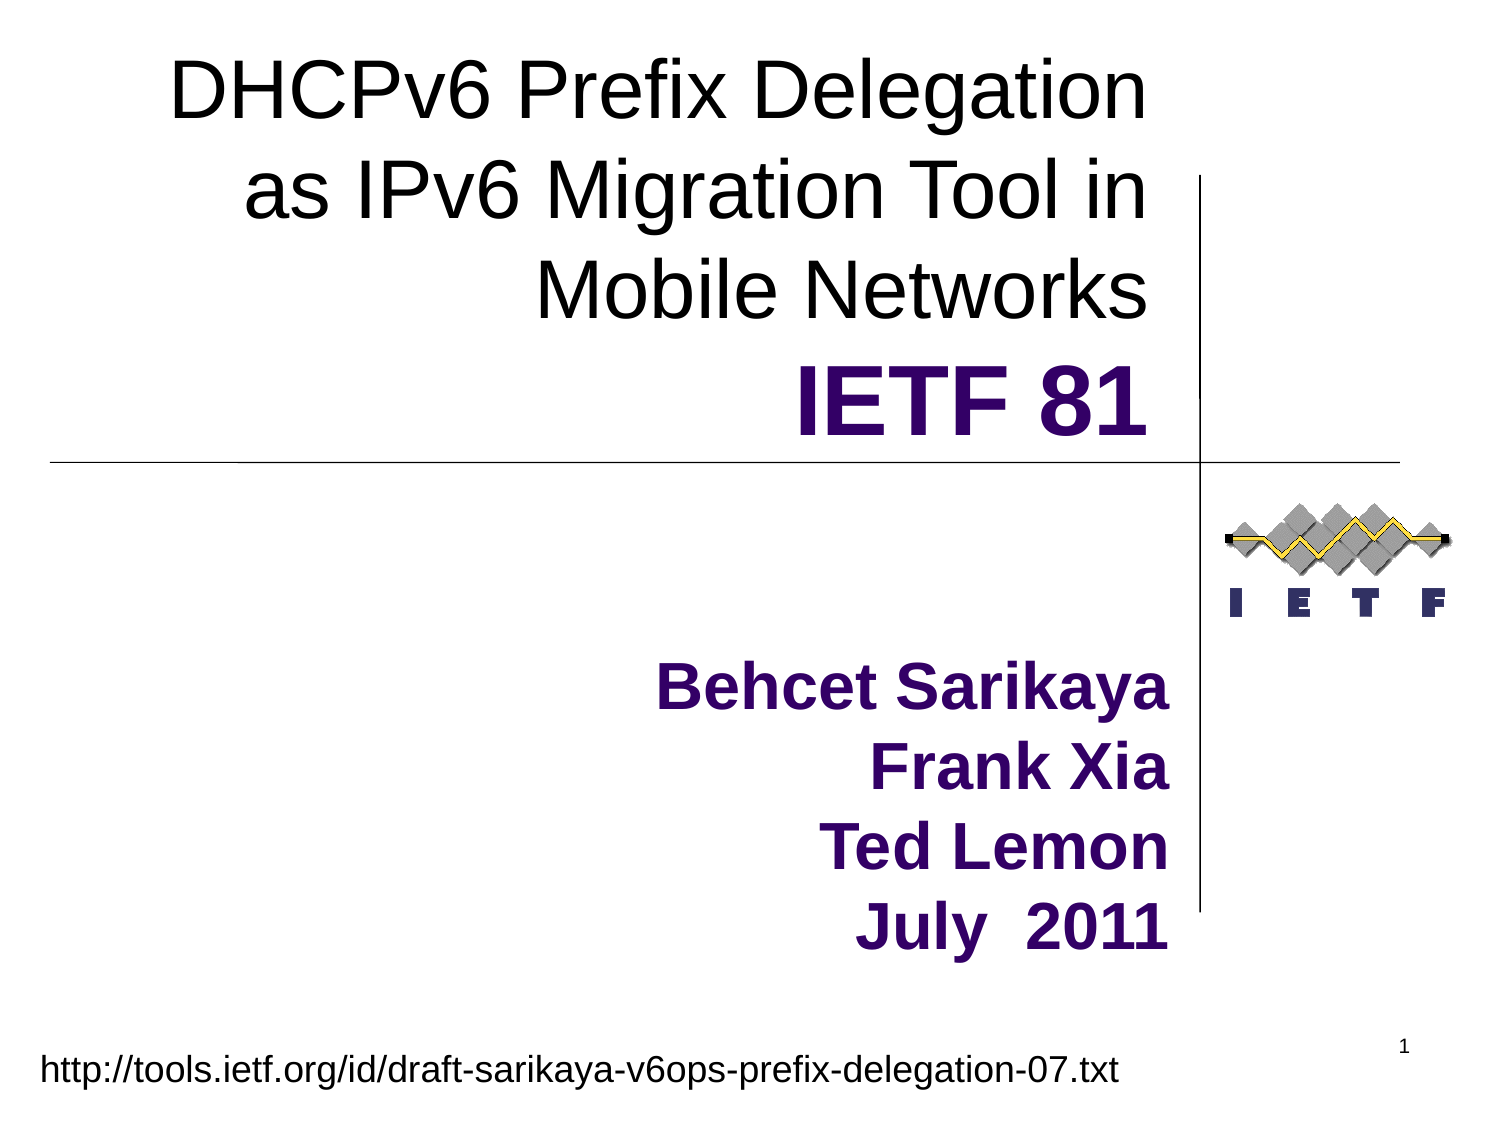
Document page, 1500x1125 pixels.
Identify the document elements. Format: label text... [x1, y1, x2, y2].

picture [1212, 487, 1463, 631]
text_box DHCPv6 Prefix Delegation as IPv6 Migration Tool in Mobile Networks IETF 81 [51, 76, 1165, 463]
title Behcet Sarikaya Frank Xia Ted Lemon July 2011 [62, 499, 1186, 1037]
text_box http://tools.ietf.org/id/draft-sarikaya-v6ops-prefix-delegation-07.txt [24, 1037, 1200, 1098]
slide_number 1 [1074, 1024, 1426, 1101]
